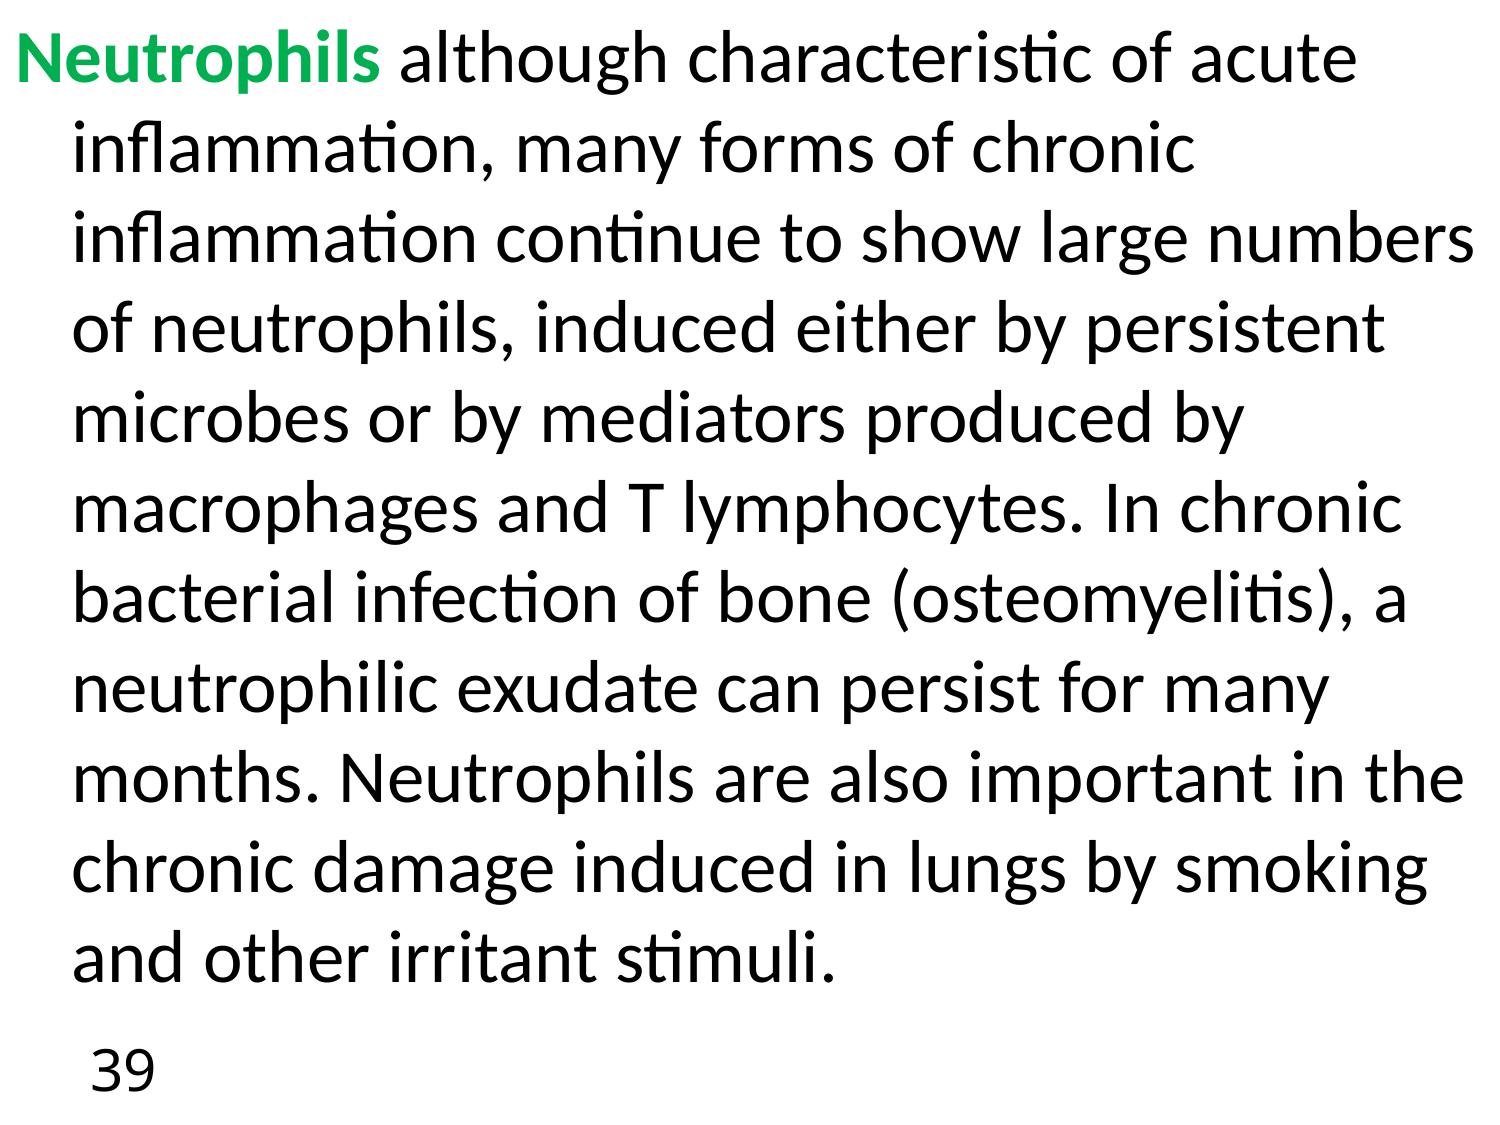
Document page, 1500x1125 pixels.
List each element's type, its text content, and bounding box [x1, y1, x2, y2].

slide_number 39 [75, 1042, 425, 1103]
list Neutrophils although characteristic of acute inflammation, many forms of chronic inflammation continue to show large numbers of neutrophils, induced either by persistent microbes or by mediators produced by macrophages and T lymphocytes. In chronic bacterial infection of bone (osteomyelitis), a neutrophilic exudate can persist for many months. Neutrophils are also important in the chronic damage induced in lungs by smoking and other irritant stimuli. [0, 0, 1500, 1125]
